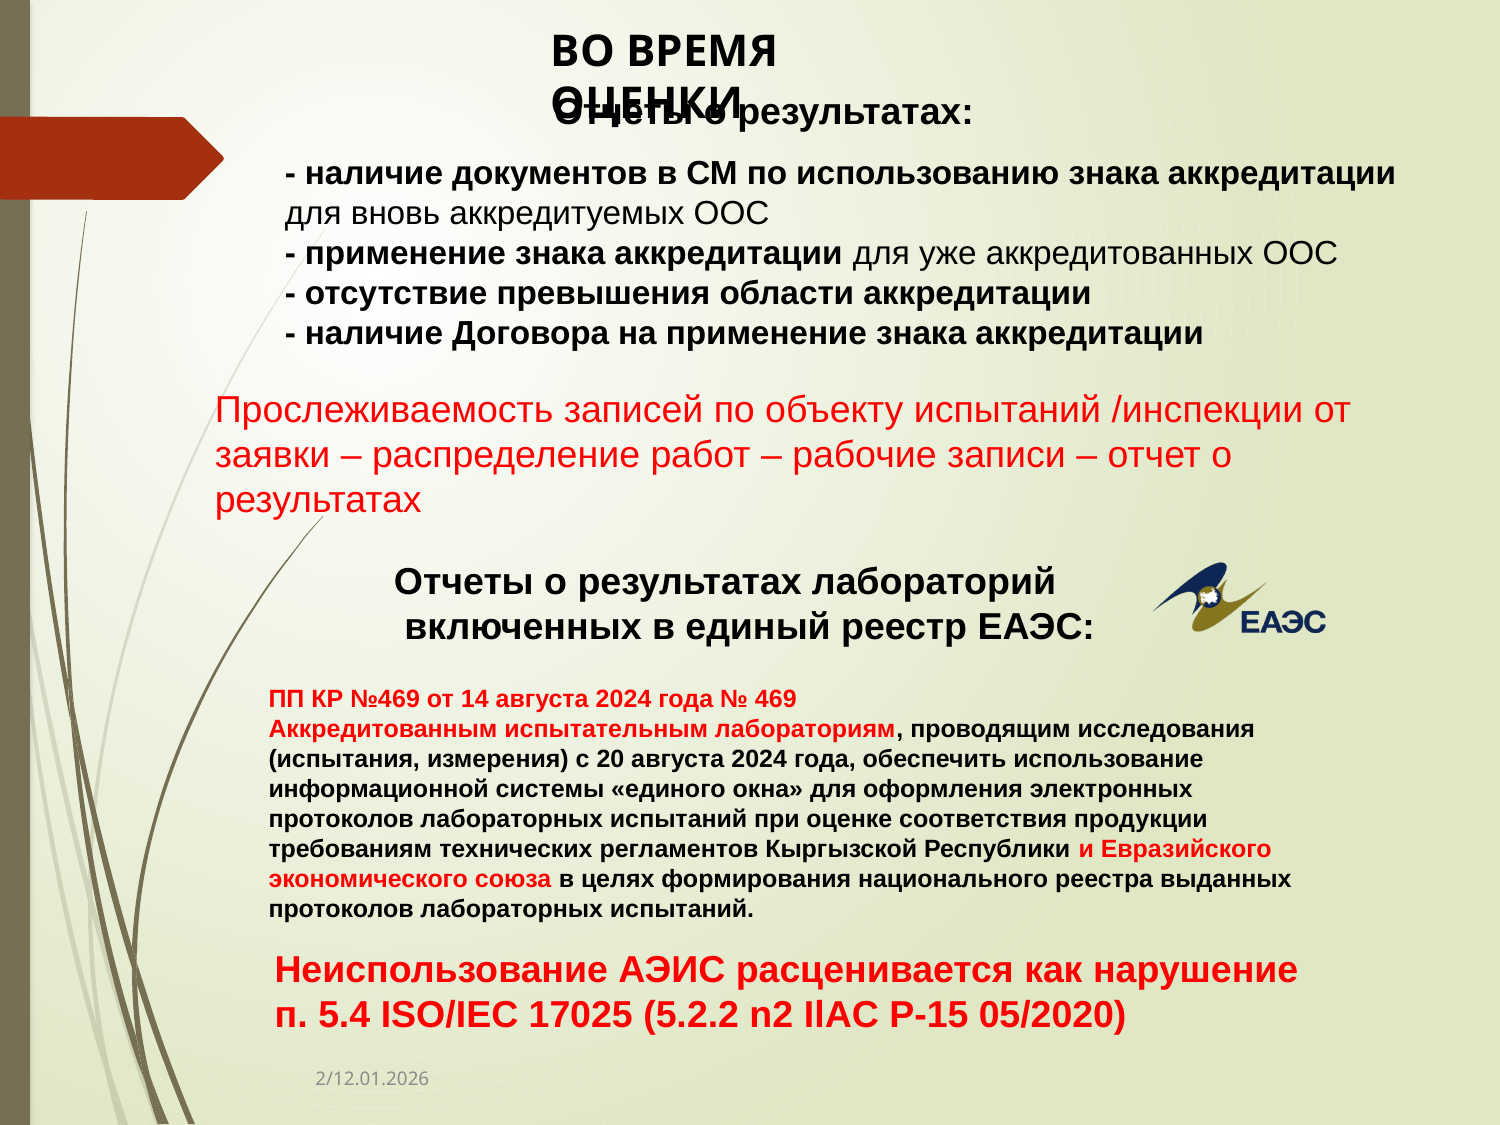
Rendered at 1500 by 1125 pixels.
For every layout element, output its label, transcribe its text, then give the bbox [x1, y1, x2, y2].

text_box Неиспользование АЭИС расценивается как нарушение п. 5.4 ISO/IEC 17025 (5.2.2 n2 IlAC P-15 05/2020) [259, 937, 1325, 1043]
text_box ВО ВРЕМЯ ОЦЕНКИ [535, 15, 995, 136]
text_box Отчеты о результатах лабораторий включенных в единый реестр ЕАЭС: [379, 549, 1121, 655]
text_box Прослеживаемость записей по объекту испытаний /инспекции от заявки – распределение работ – рабочие записи – отчет о результатах [200, 377, 1436, 528]
text_box - наличие документов в СМ по использованию знака аккредитации для вновь аккредитуемых ООС - применение знака аккредитации для уже аккредитованных ООС - отсутствие превышения области аккредитации - наличие Договора на применение знака аккредитации [270, 143, 1457, 359]
picture [1152, 520, 1326, 685]
text_box ПП КР №469 от 14 августа 2024 года № 469 Аккредитованным испытательным лабораториям, проводящим исследования (испытания, измерения) с 20 августа 2024 года, обеспечить использование информационной системы «единого окна» для оформления электронных протоколов лабораторных испытаний при оценке соответствия продукции требованиям технических регламентов Кыргызской Республики и Евразийского экономического союза в целях формирования национального реестра выданных протоколов лабораторных испытаний. [253, 675, 1326, 930]
footer 2/12.01.2026 [300, 1048, 1239, 1108]
text_box Отчеты о результатах: [538, 79, 1000, 140]
